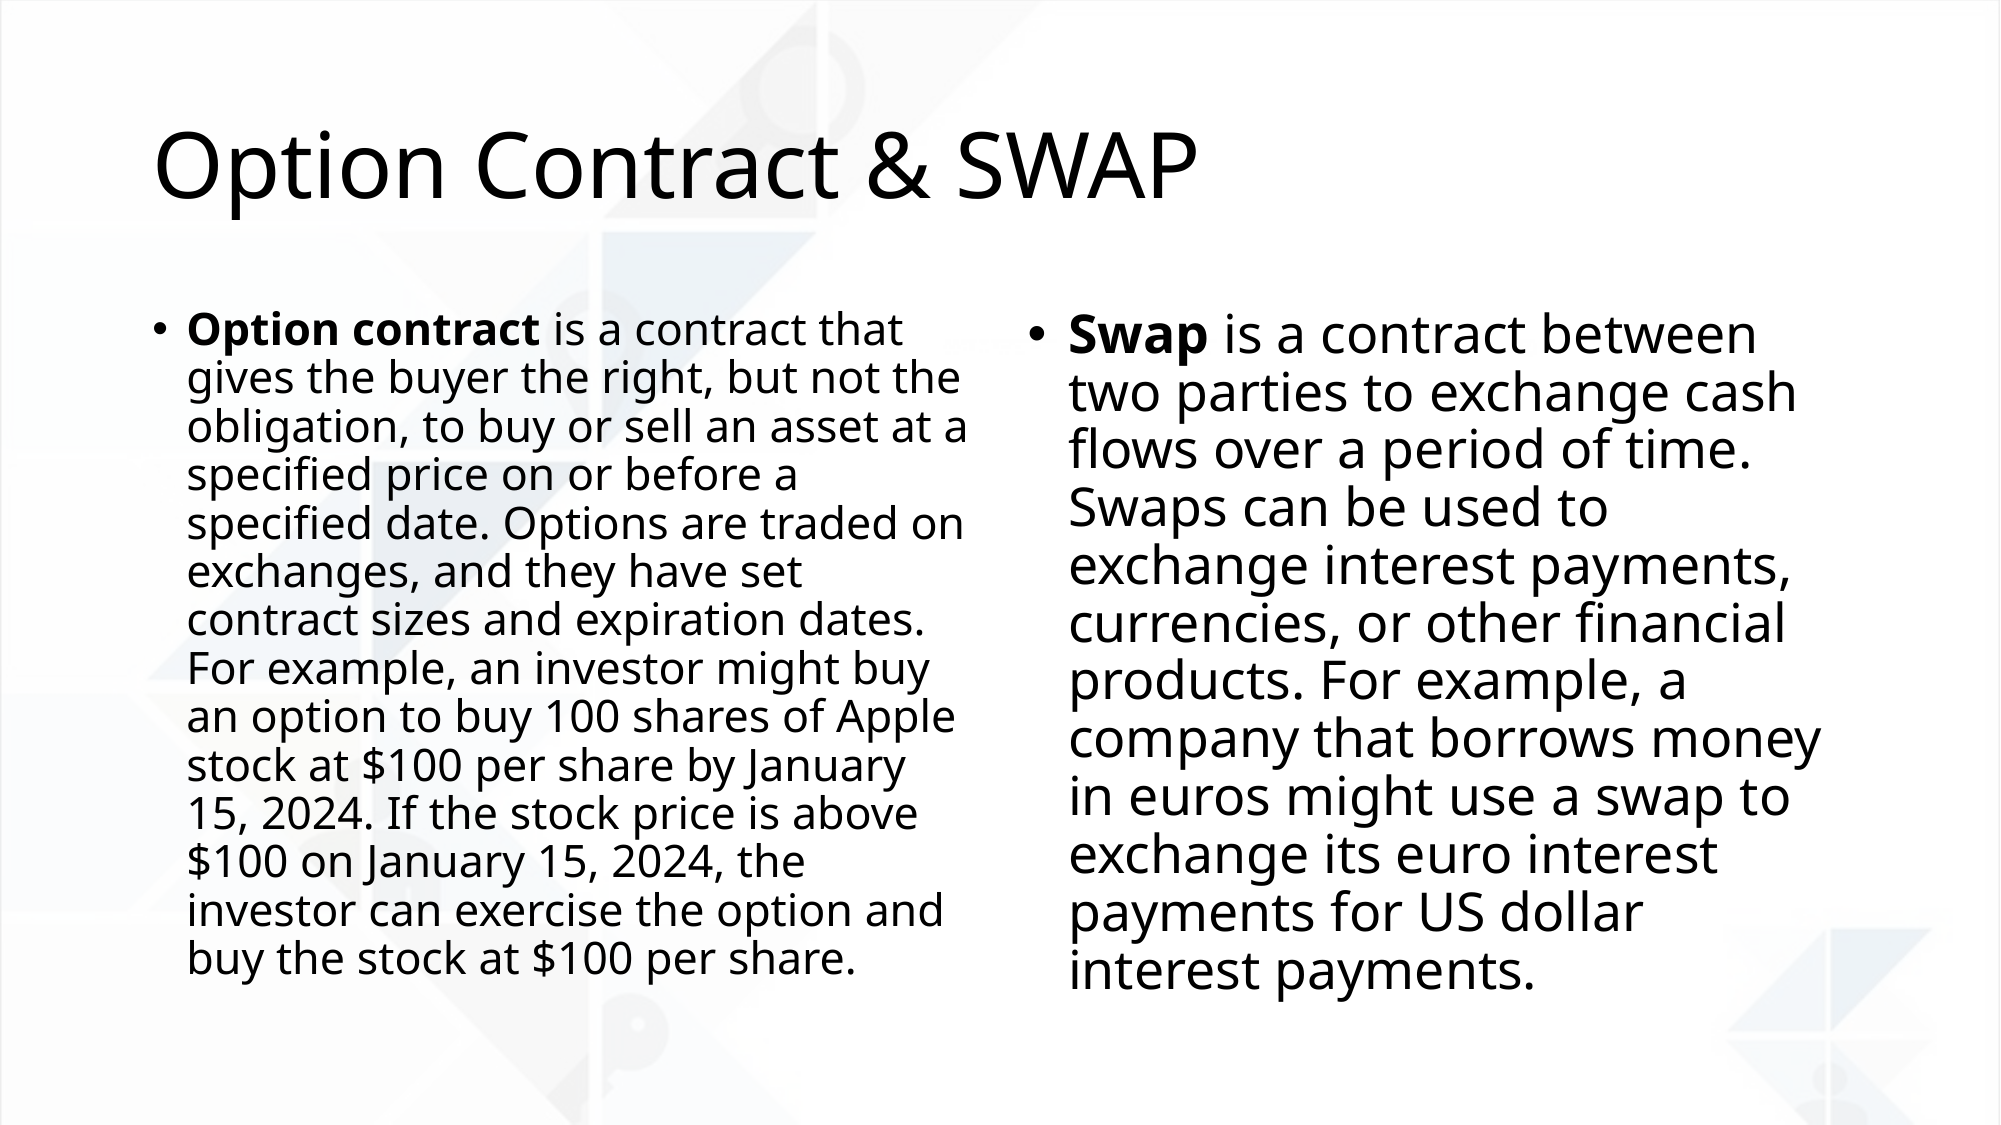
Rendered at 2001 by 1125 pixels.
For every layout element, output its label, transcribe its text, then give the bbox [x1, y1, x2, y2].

list Swap is a contract between two parties to exchange cash flows over a period of time. Swaps can be used to exchange interest payments, currencies, or other financial products. For example, a company that borrows money in euros might use a swap to exchange its euro interest payments for US dollar interest payments. [1012, 299, 1863, 1014]
title Option Contract & SWAP [137, 59, 1863, 278]
list Option contract is a contract that gives the buyer the right, but not the obligation, to buy or sell an asset at a specified price on or before a specified date. Options are traded on exchanges, and they have set contract sizes and expiration dates. For example, an investor might buy an option to buy 100 shares of Apple stock at $100 per share by January 15, 2024. If the stock price is above $100 on January 15, 2024, the investor can exercise the option and buy the stock at $100 per share. [137, 299, 988, 1014]
